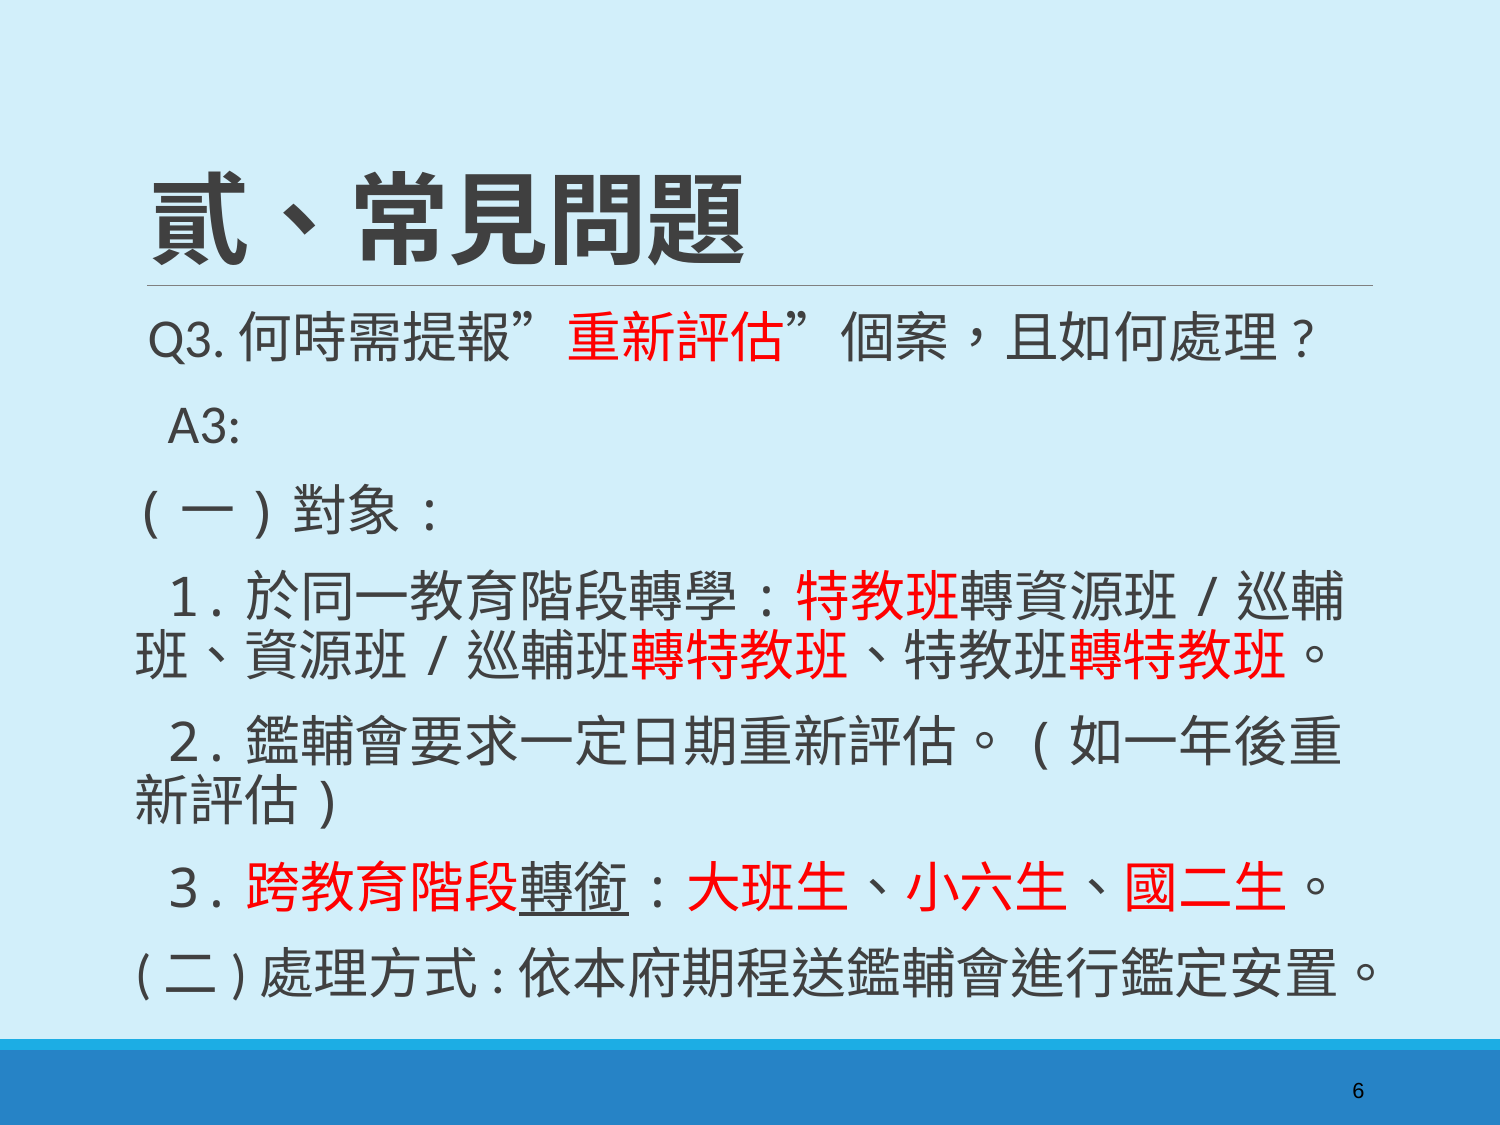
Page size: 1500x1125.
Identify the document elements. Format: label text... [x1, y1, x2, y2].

list Q3.何時需提報”重新評估”個案，且如何處理? A3: (一)對象: 1.於同一教育階段轉學:特教班轉資源班/巡輔班、資源班/巡輔班轉特教班、特教班轉特教班。 2.鑑輔會要求一定日期重新評估。(如一年後重新評估) 3.跨教育階段轉銜:大班生、小六生、國二生。 (二)處理方式:依本府期程送鑑輔會進行鑑定安置。 [134, 302, 1373, 1024]
slide_number 6 [1217, 1059, 1380, 1120]
title 貳、常見問題 [134, 47, 1373, 285]
